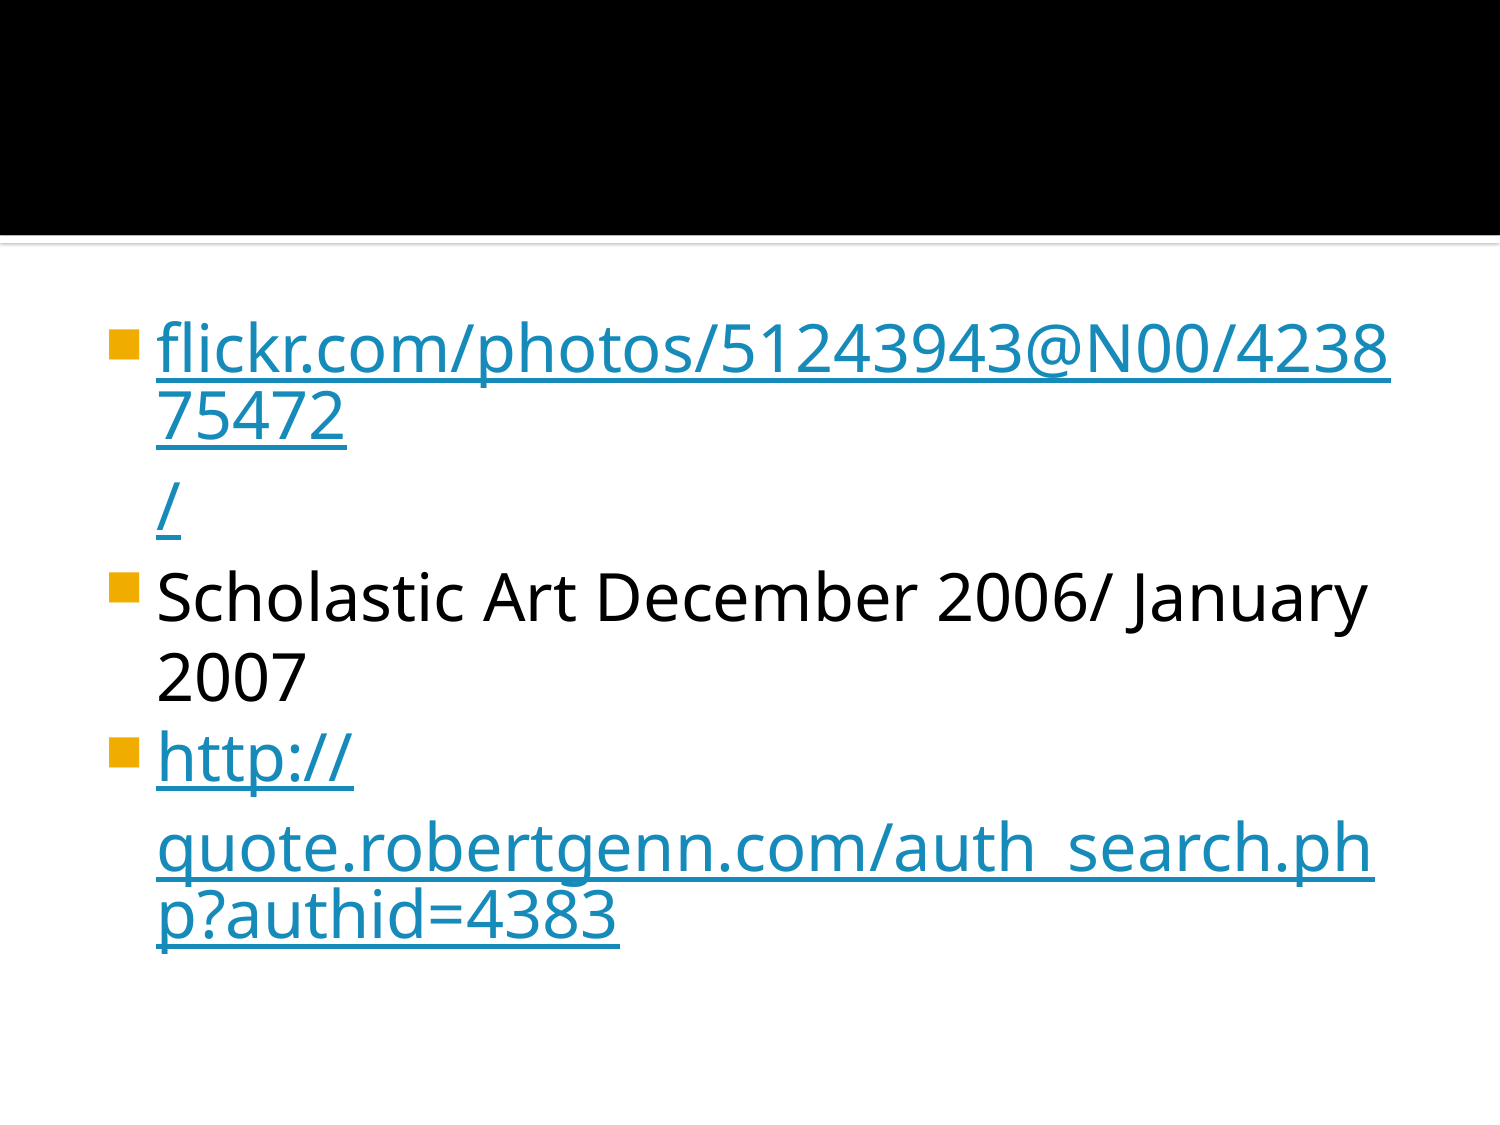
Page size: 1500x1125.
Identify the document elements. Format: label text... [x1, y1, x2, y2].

list flickr.com/photos/51243943@N00/423875472/ Scholastic Art December 2006/ January 2007 http://quote.robertgenn.com/auth_search.php?authid=4383 [75, 291, 1425, 1050]
